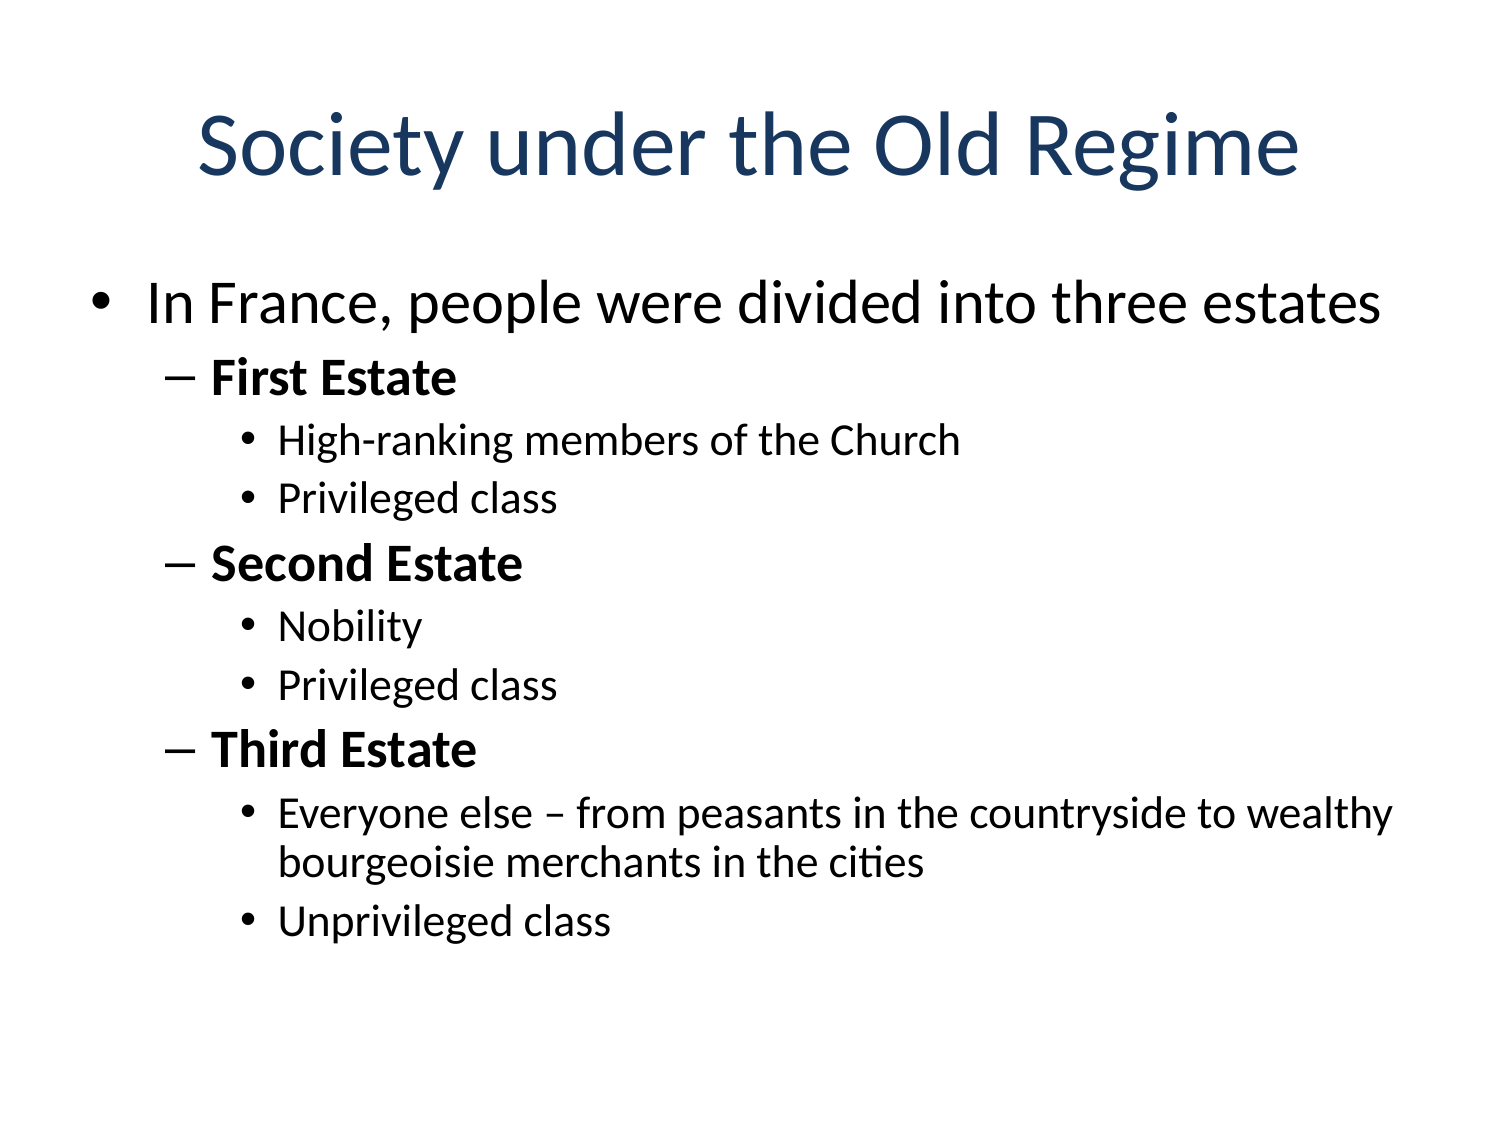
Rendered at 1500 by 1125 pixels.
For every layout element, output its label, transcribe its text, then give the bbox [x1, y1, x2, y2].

list In France, people were divided into three estates First Estate High-ranking members of the Church Privileged class Second Estate Nobility Privileged class Third Estate Everyone else – from peasants in the countryside to wealthy bourgeoisie merchants in the cities Unprivileged class [75, 262, 1425, 1005]
title Society under the Old Regime [75, 45, 1425, 233]
